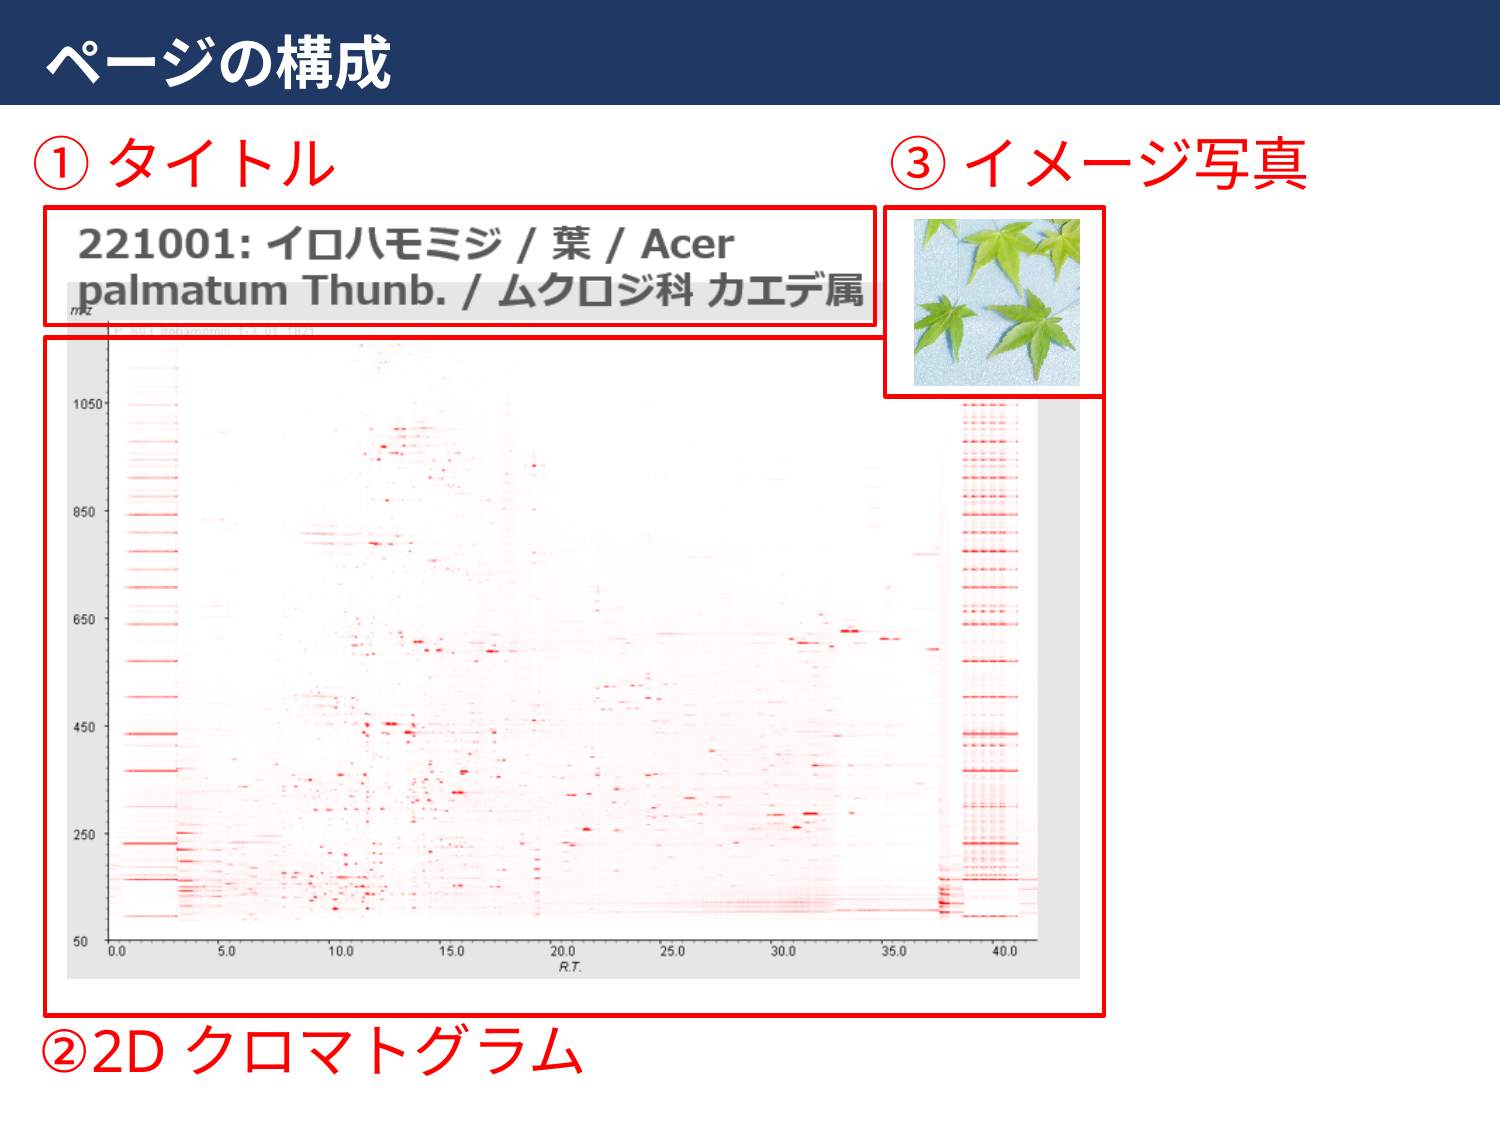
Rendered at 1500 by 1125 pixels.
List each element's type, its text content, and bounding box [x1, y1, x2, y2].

text_box [0, 0, 1500, 107]
text_box ①タイトル [17, 119, 404, 182]
text_box [43, 335, 1106, 1018]
text_box ページの構成 [29, 19, 1412, 104]
text_box ③イメージ写真 [874, 119, 1371, 182]
picture [67, 219, 1080, 980]
text_box [43, 205, 877, 327]
text_box ②2Dクロマトグラム [24, 1006, 762, 1069]
text_box [883, 205, 1106, 399]
